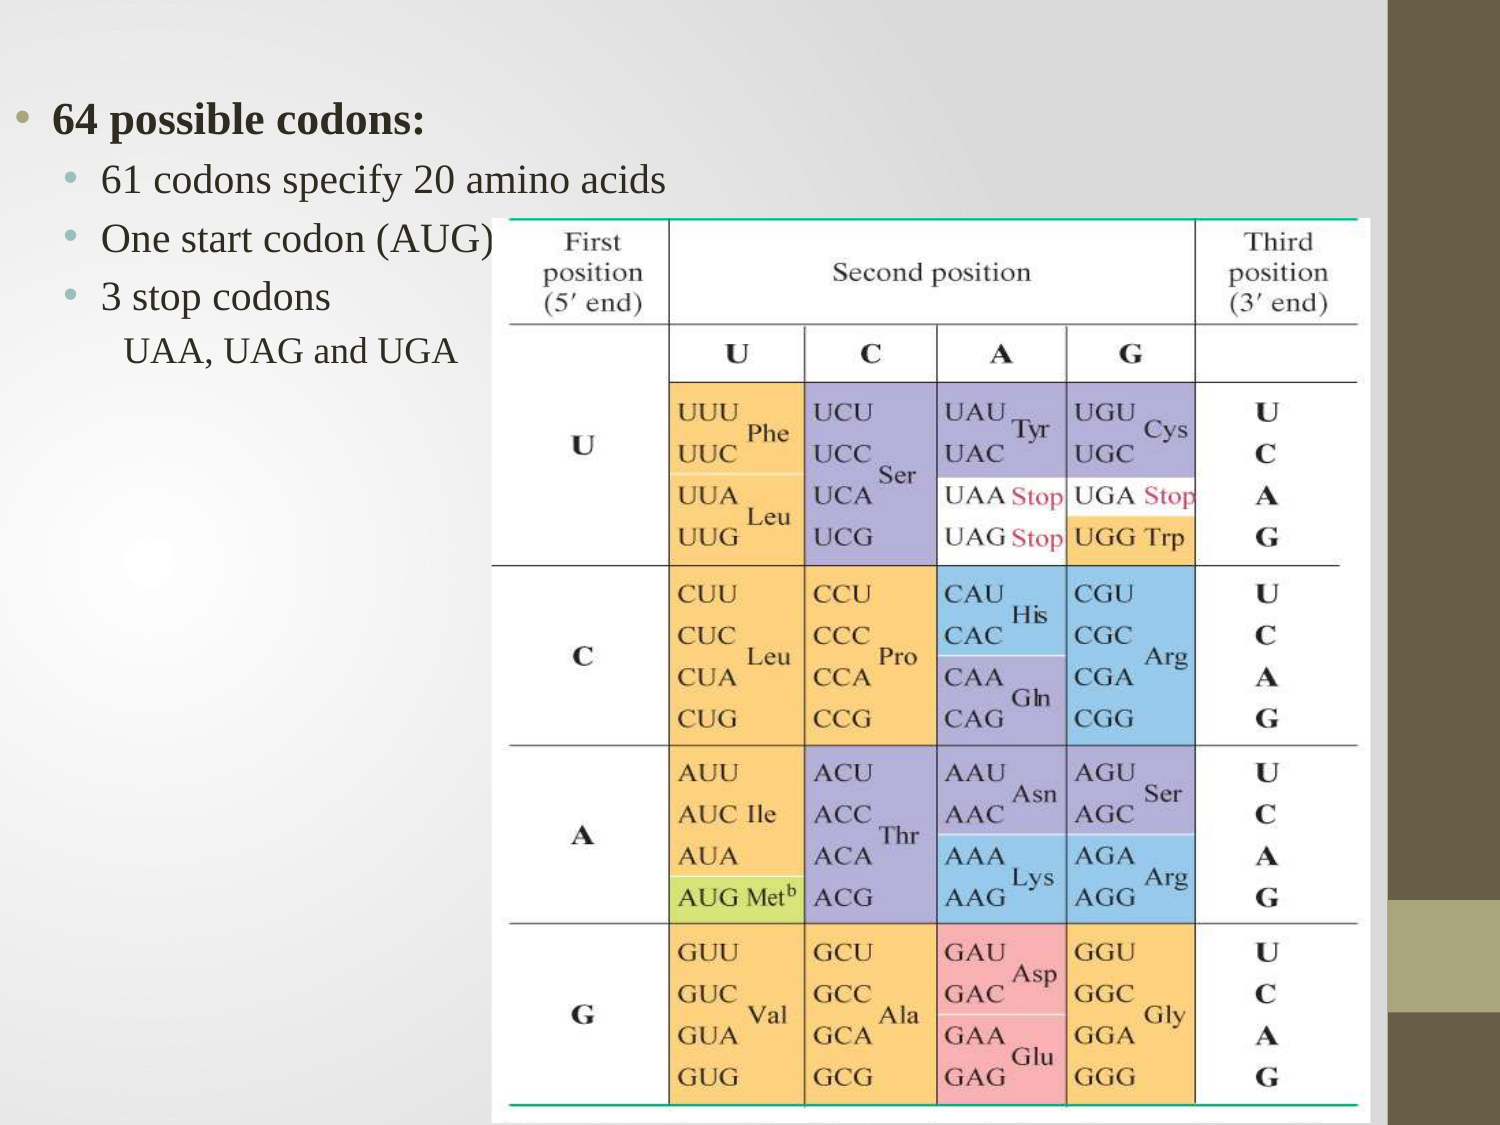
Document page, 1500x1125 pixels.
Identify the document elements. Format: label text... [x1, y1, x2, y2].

picture [491, 218, 1371, 1123]
list 64 possible codons: 61 codons specify 20 amino acids One start codon (AUG) 3 stop codons UAA, UAG and UGA [0, 81, 1231, 869]
